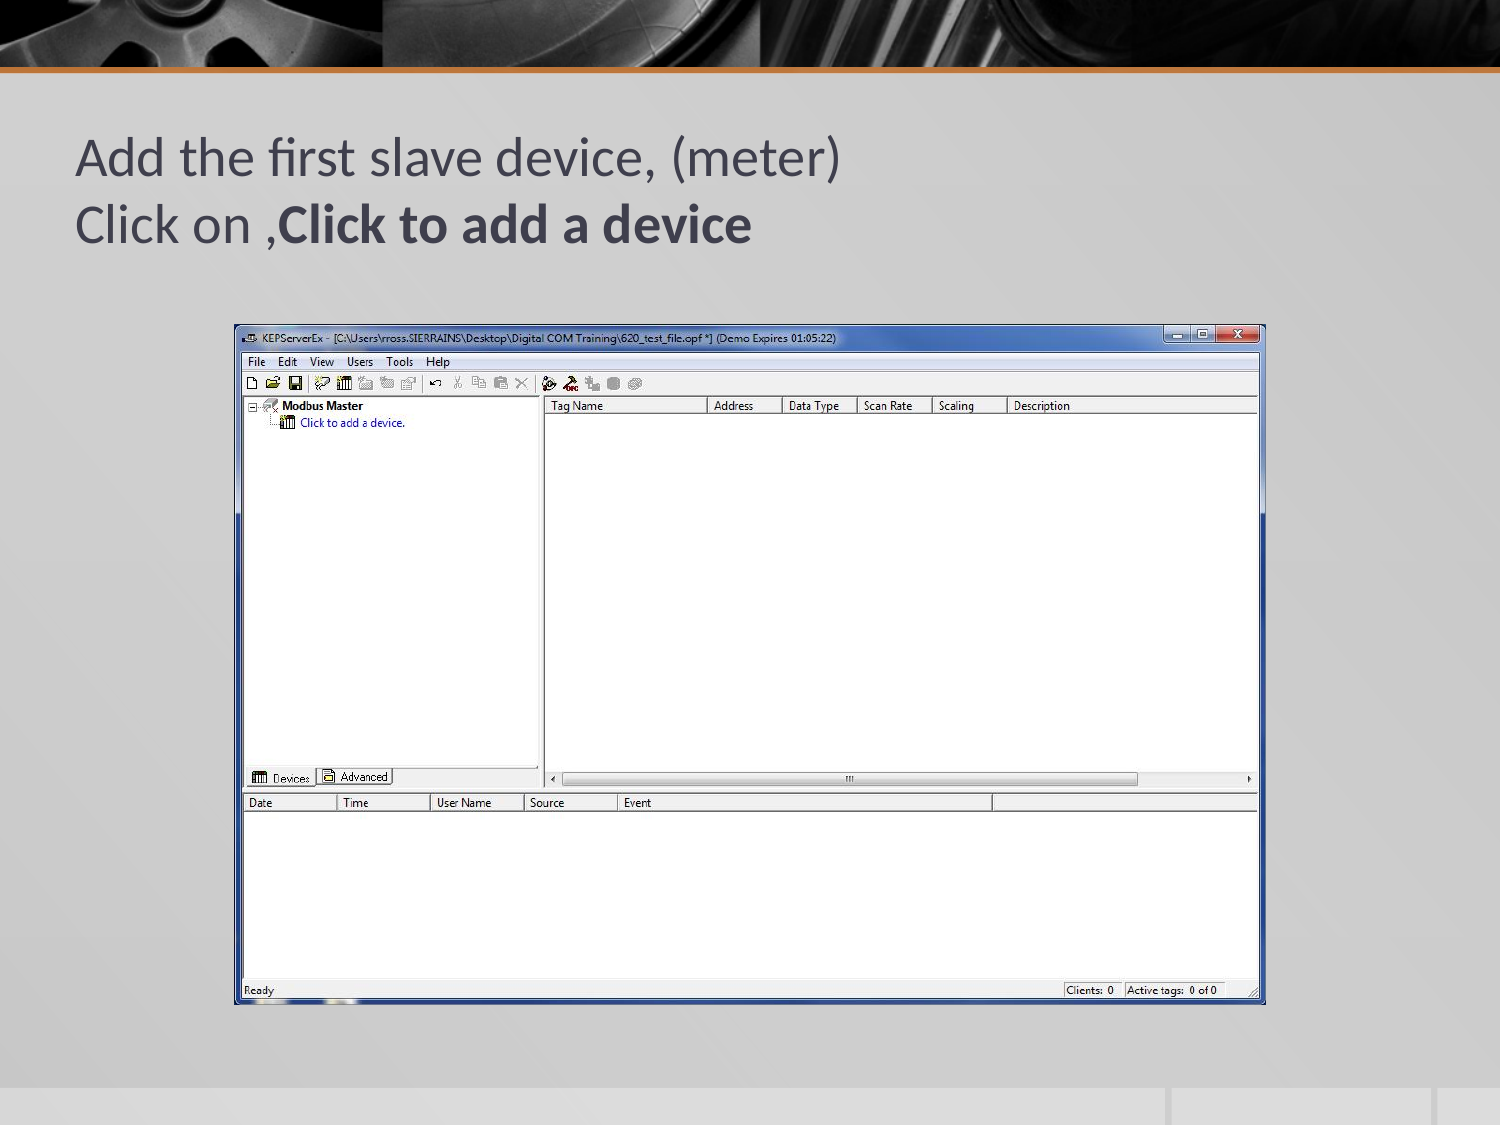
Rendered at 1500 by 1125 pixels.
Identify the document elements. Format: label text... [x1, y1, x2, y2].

title Add the first slave device, (meter) Click on ,Click to add a device [75, 112, 1425, 263]
picture [0, 0, 1500, 67]
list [234, 324, 1266, 1006]
